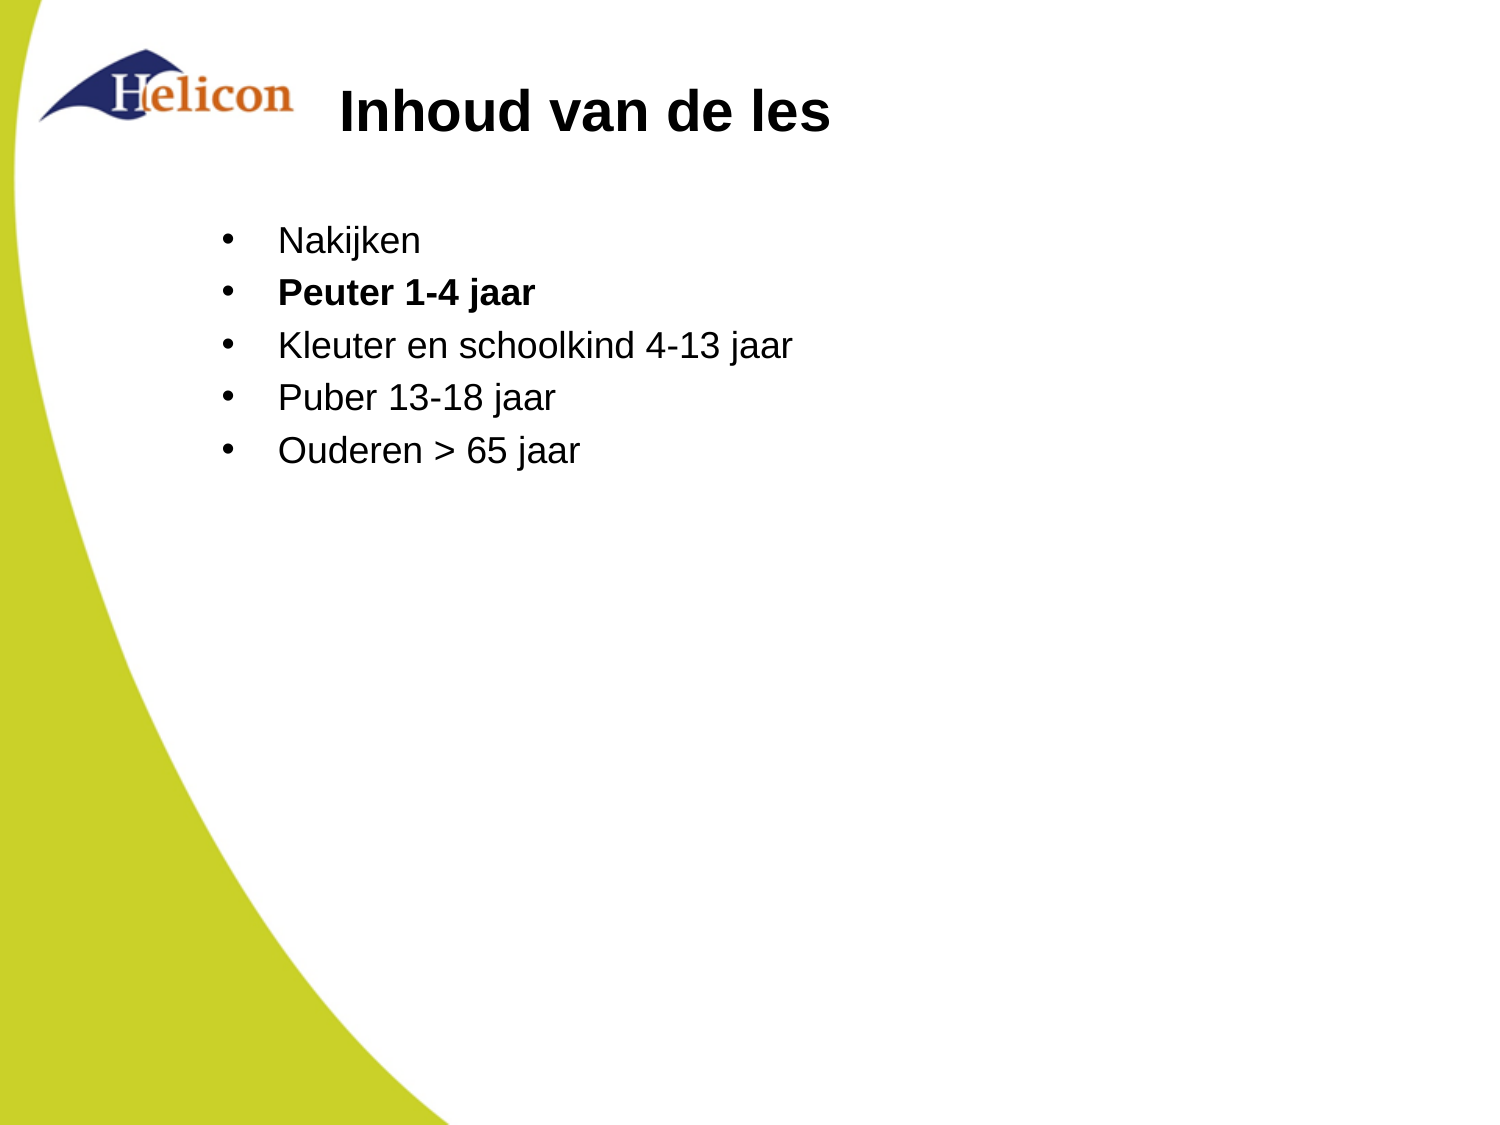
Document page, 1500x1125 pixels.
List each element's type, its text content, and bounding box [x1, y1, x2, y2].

picture [0, 0, 1500, 1125]
title Inhoud van de les [324, 54, 1415, 161]
list Nakijken Peuter 1-4 jaar Kleuter en schoolkind 4-13 jaar Puber 13-18 jaar Ouderen > 65 jaar [206, 208, 1296, 776]
